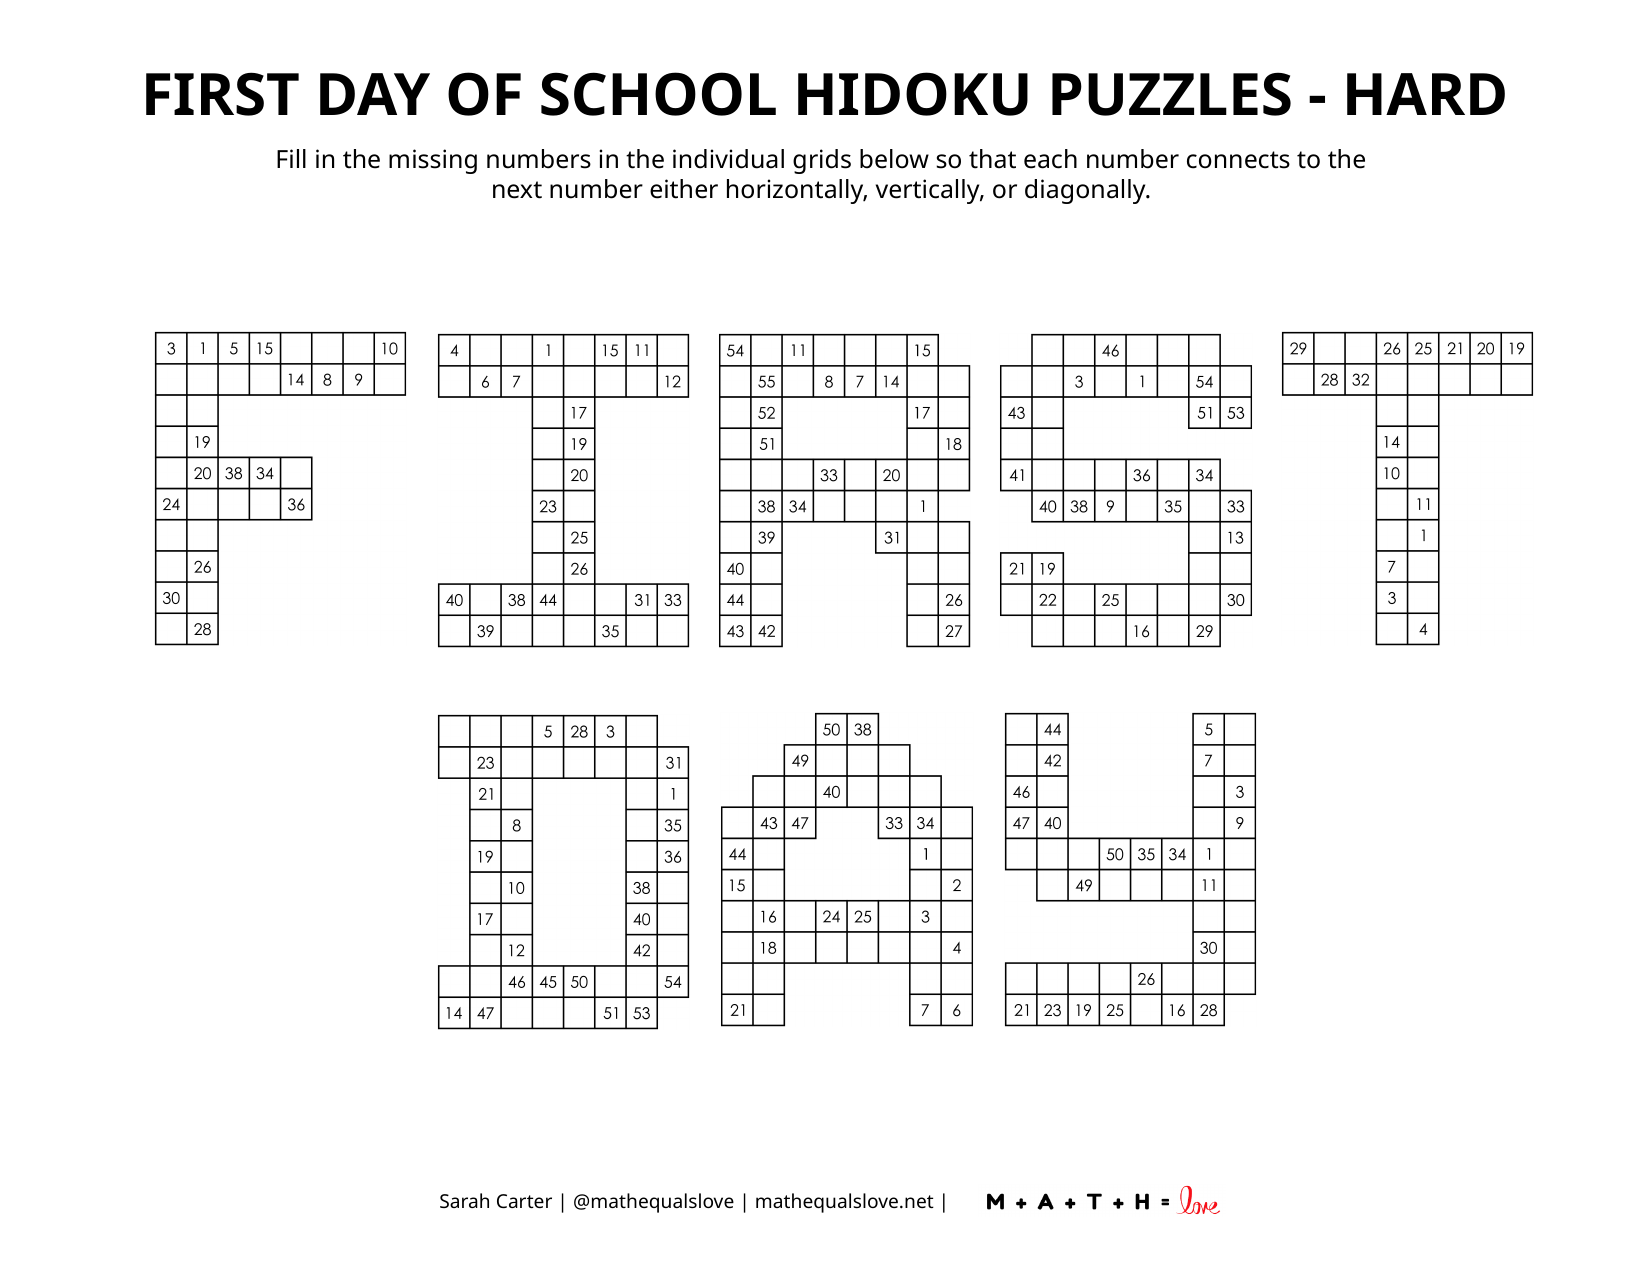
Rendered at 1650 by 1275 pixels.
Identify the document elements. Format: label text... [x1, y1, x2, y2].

text_box Fill in the missing numbers in the individual grids below so that each number connects to the next number either horizontally, vertically, or diagonally. [0, 135, 1650, 211]
picture [718, 332, 972, 649]
picture [153, 330, 407, 647]
picture [999, 332, 1253, 649]
picture [978, 1183, 1226, 1218]
picture [1003, 711, 1257, 1028]
picture [436, 714, 691, 1030]
picture [436, 332, 691, 649]
picture [1280, 330, 1534, 647]
text_box Sarah Carter | @mathequalslove | mathequalslove.net | [424, 1182, 1259, 1220]
picture [720, 711, 974, 1028]
text_box FIRST DAY OF SCHOOL HIDOKU PUZZLES - HARD [76, 50, 1574, 135]
